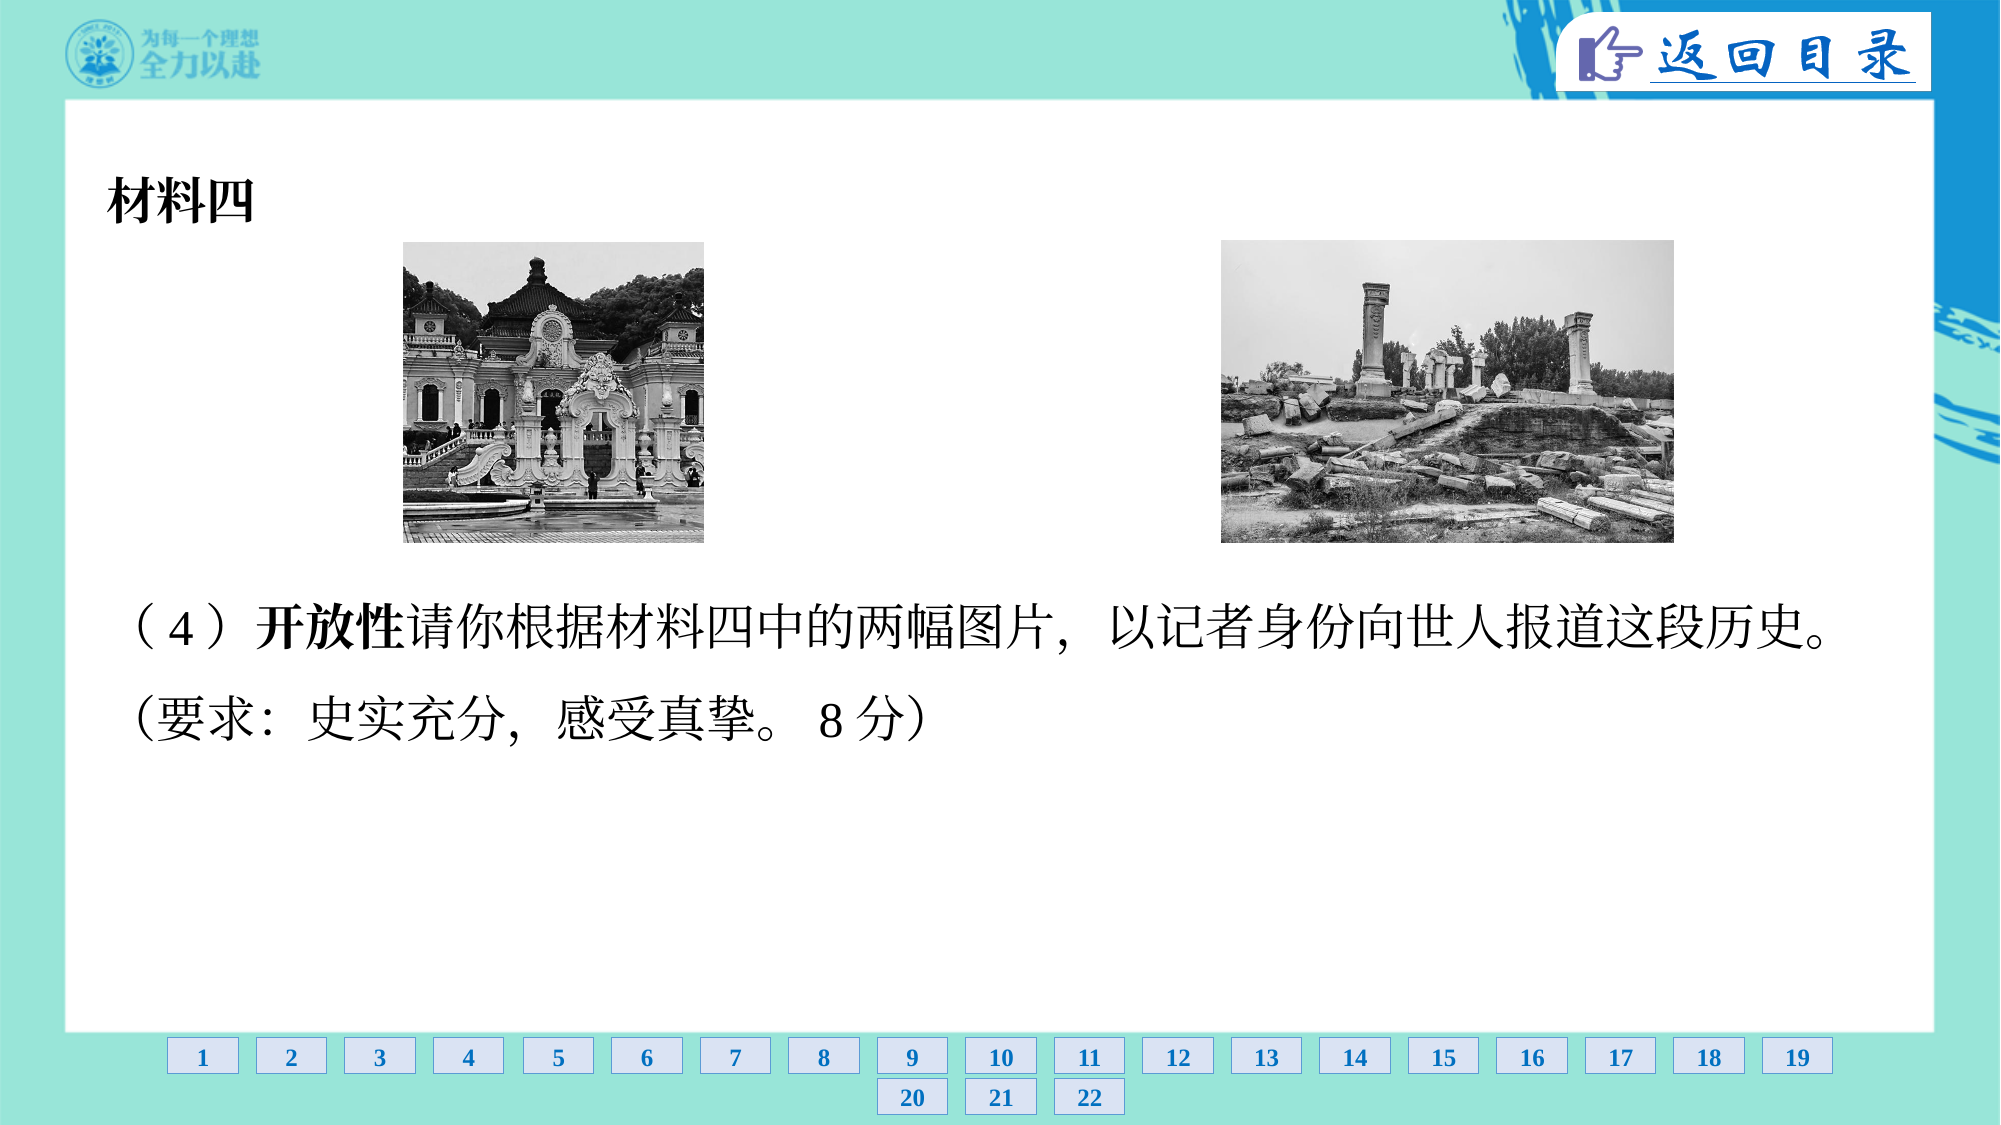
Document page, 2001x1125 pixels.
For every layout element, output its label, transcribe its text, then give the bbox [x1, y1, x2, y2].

text_box （4）开放性请你根据材料四中的两幅图片，以记者身份向世人报道这段历史。 （要求：史实充分，感受真挚。8分） [106, 563, 1895, 747]
picture [0, 0, 2000, 1125]
text_box 材料四 [106, 141, 1895, 230]
